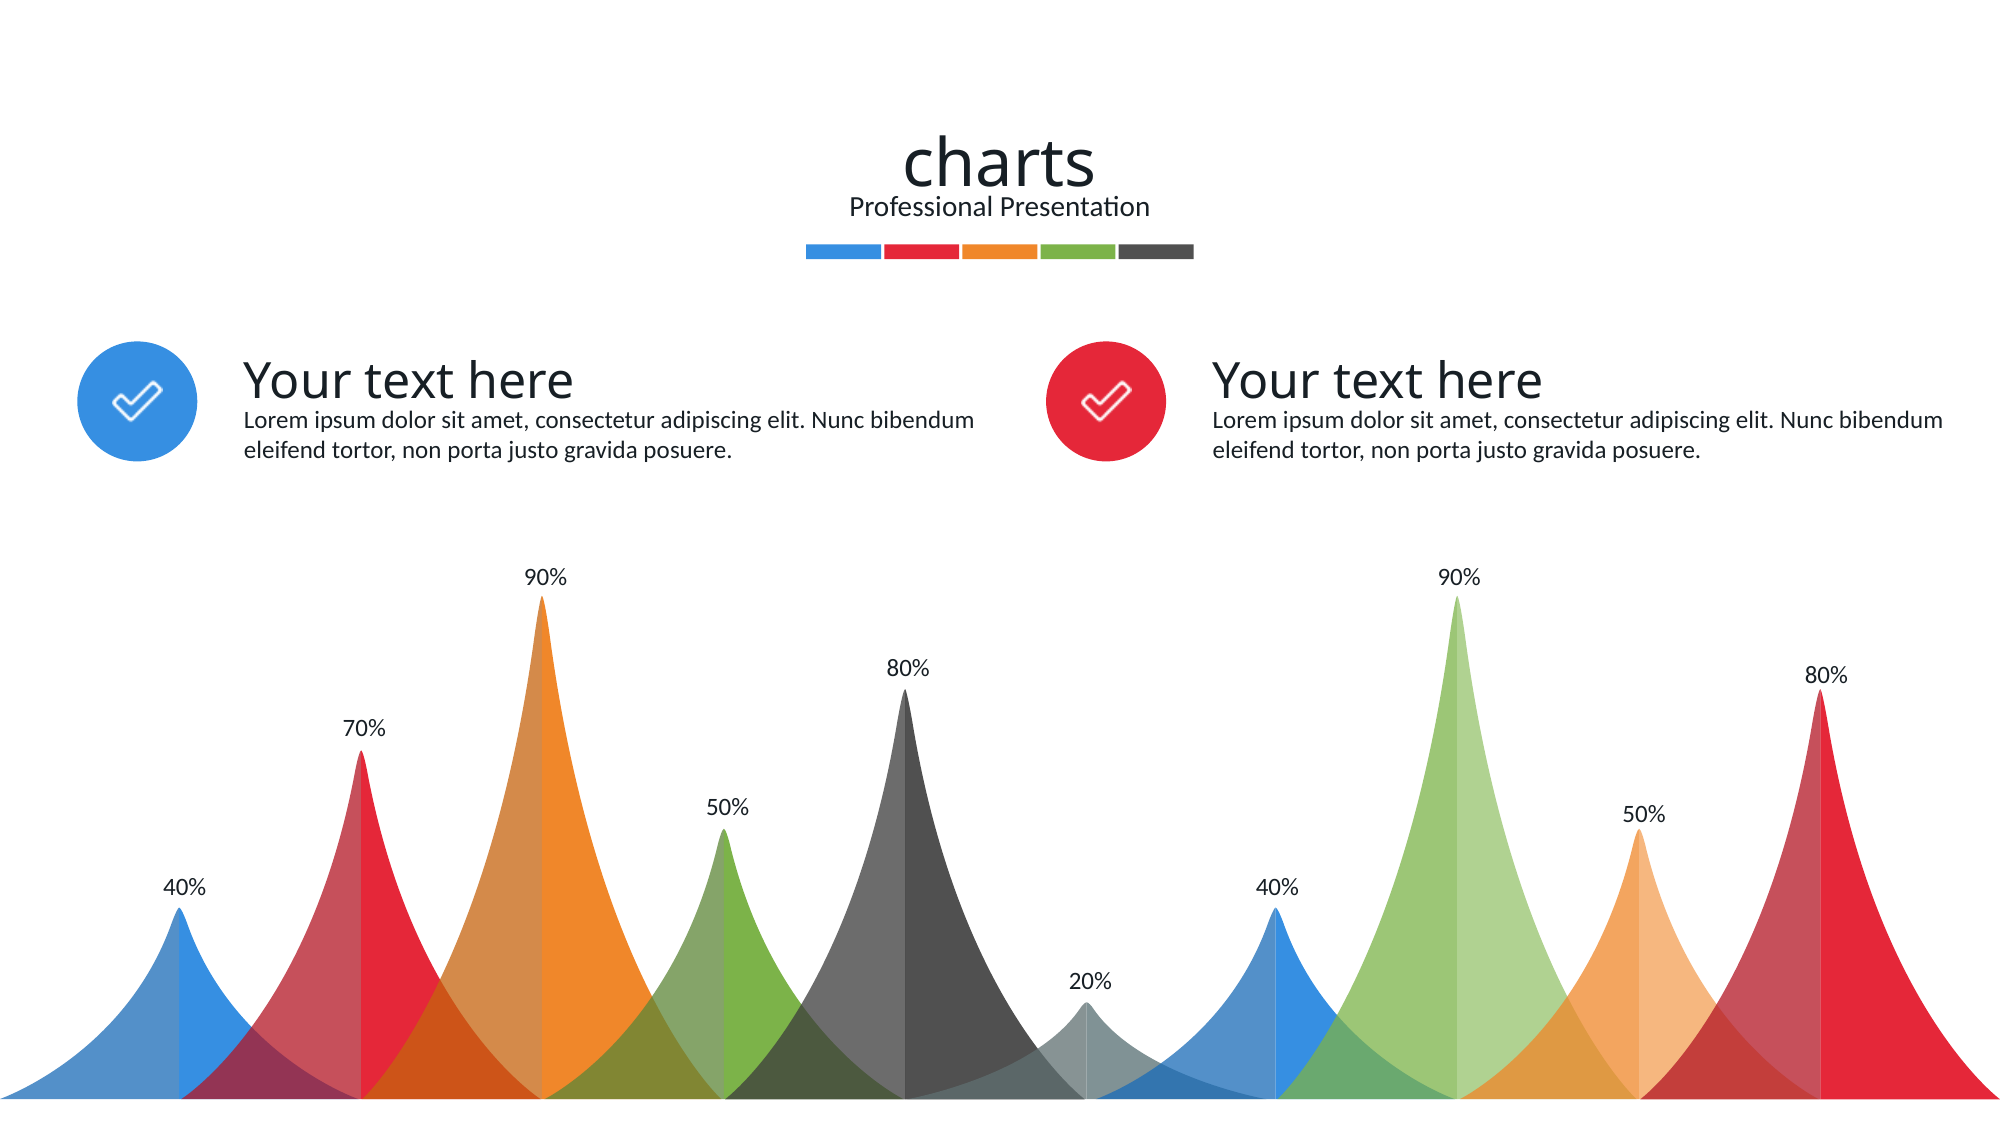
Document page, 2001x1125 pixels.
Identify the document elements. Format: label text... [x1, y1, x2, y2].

picture [1081, 376, 1132, 427]
text_box Your text here [1197, 341, 2000, 417]
text_box Lorem ipsum dolor sit amet, consectetur adipiscing elit. Nunc bibendum eleifend tortor, non porta justo gravida posuere. [229, 417, 1037, 471]
text_box 90% [498, 552, 593, 595]
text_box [0, 595, 2000, 1100]
text_box 90% [1411, 552, 1507, 595]
text_box Lorem ipsum dolor sit amet, consectetur adipiscing elit. Nunc bibendum eleifend tortor, non porta justo gravida posuere. [1197, 417, 2000, 471]
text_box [0, 111, 2000, 260]
picture [112, 376, 163, 427]
text_box [76, 340, 199, 463]
text_box Your text here [229, 341, 1037, 417]
text_box [1045, 340, 1168, 463]
